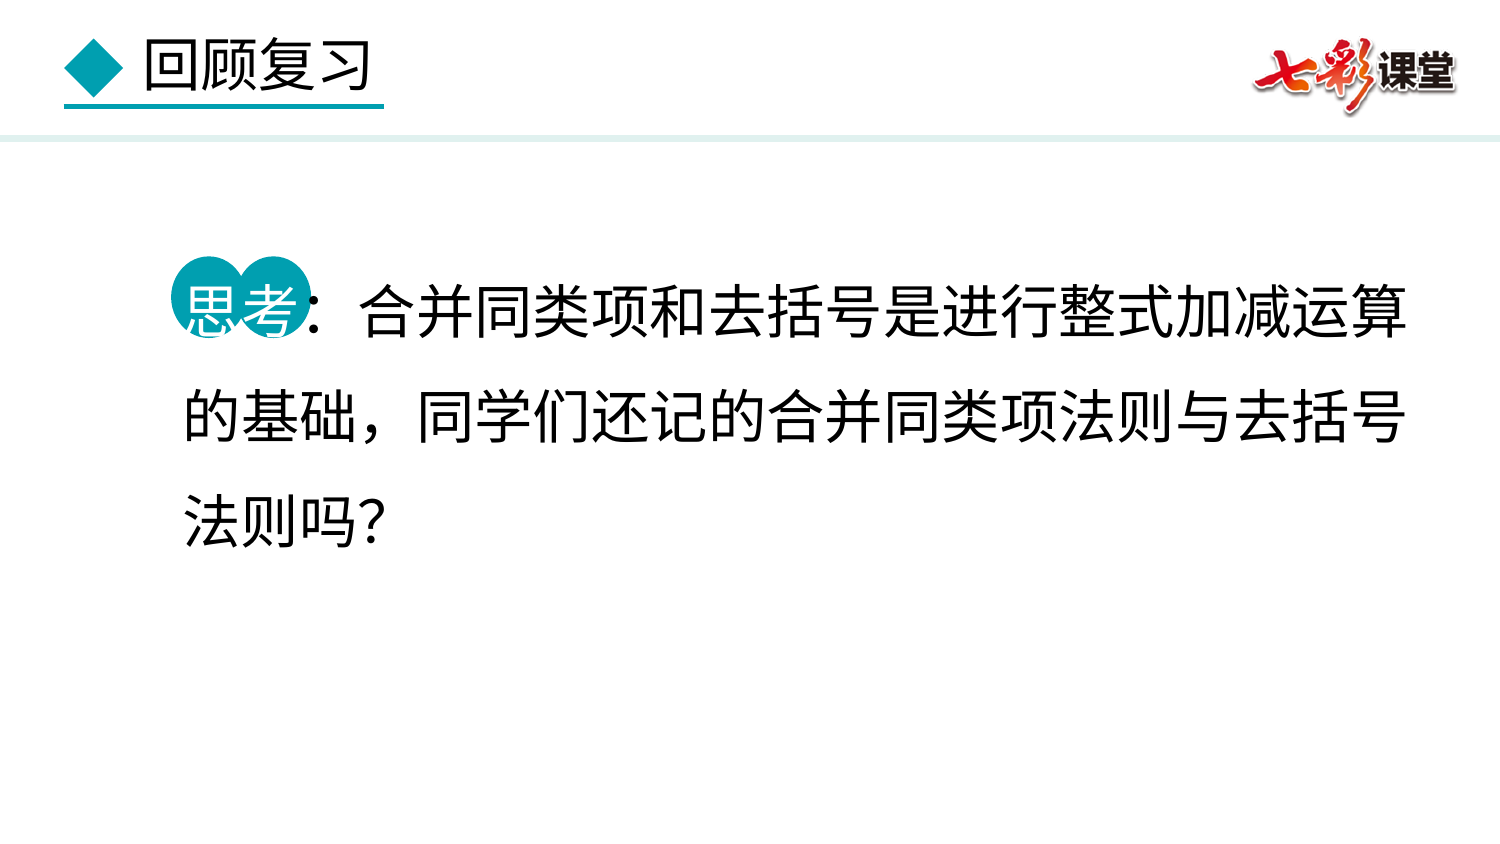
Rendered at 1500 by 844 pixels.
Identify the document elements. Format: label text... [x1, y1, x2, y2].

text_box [170, 256, 312, 339]
text_box 思考：合并同类项和去括号是进行整式加减运算的基础，同学们还记的合并同类项法则与去括号法则吗？ [168, 232, 1424, 419]
picture [1249, 32, 1461, 118]
